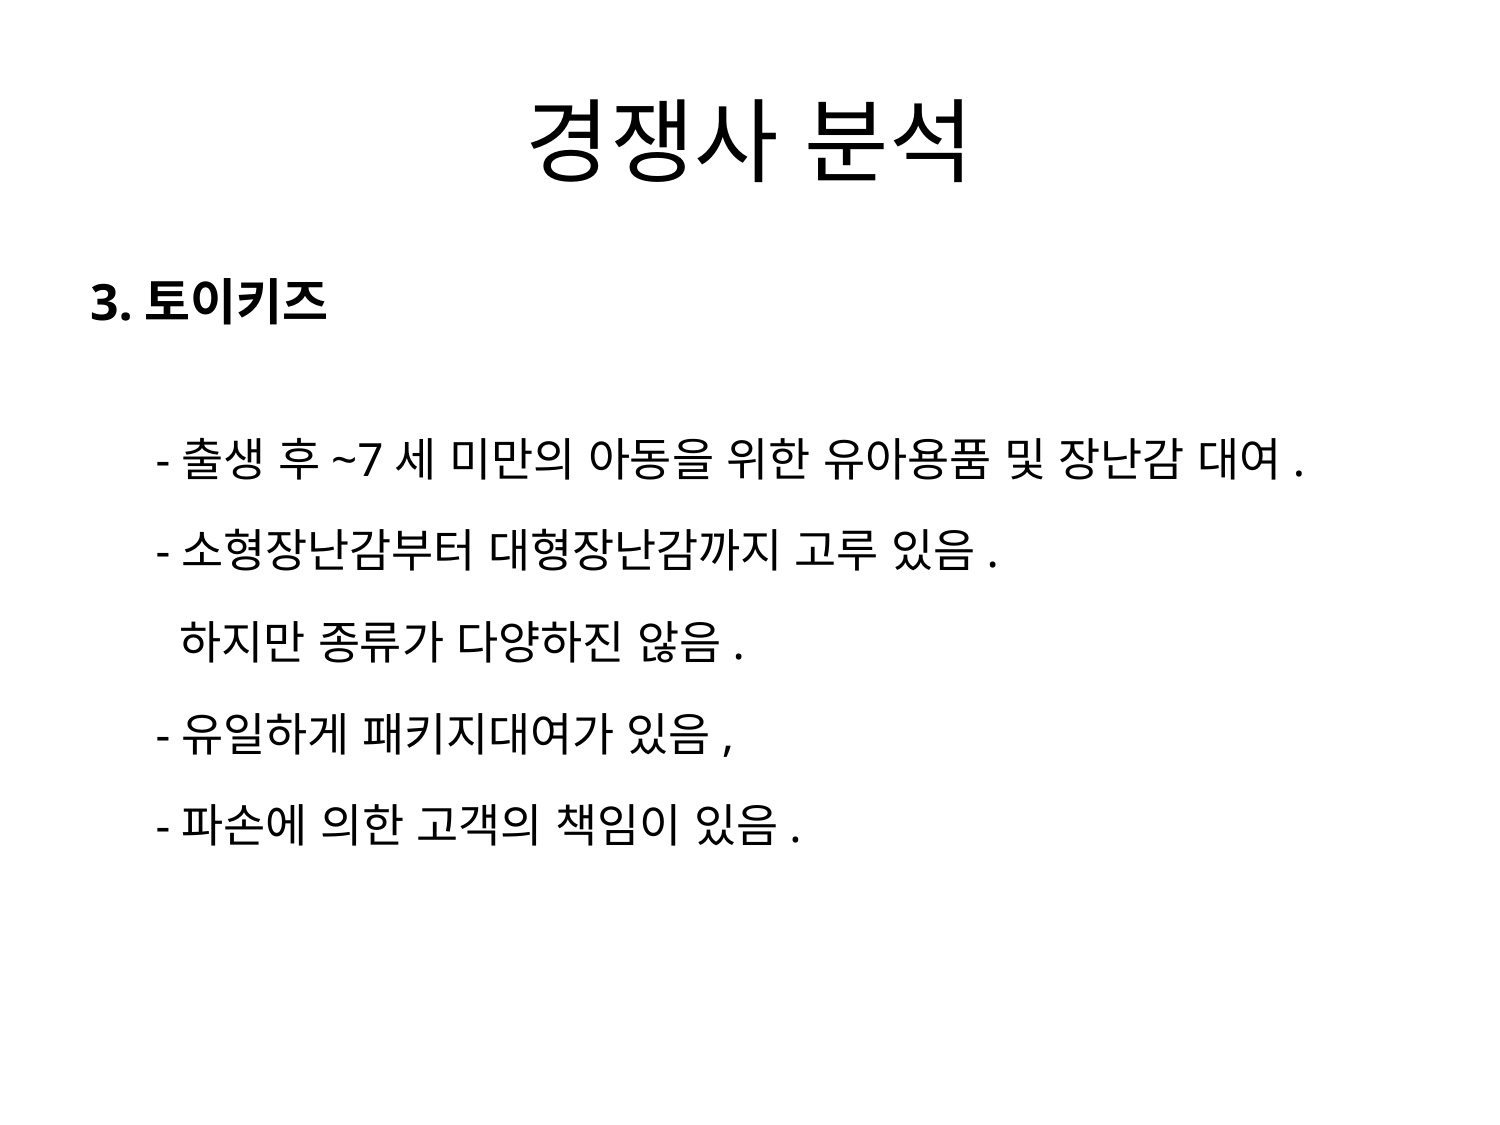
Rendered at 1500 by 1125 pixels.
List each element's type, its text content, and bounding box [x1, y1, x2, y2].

title 경쟁사 분석 [75, 45, 1425, 233]
list 3.토이키즈 -출생 후~7세 미만의 아동을 위한 유아용품 및 장난감 대여. -소형장난감부터 대형장난감까지 고루 있음. 하지만 종류가 다양하진 않음. -유일하게 패키지대여가 있음, -파손에 의한 고객의 책임이 있음. [75, 262, 1425, 1005]
